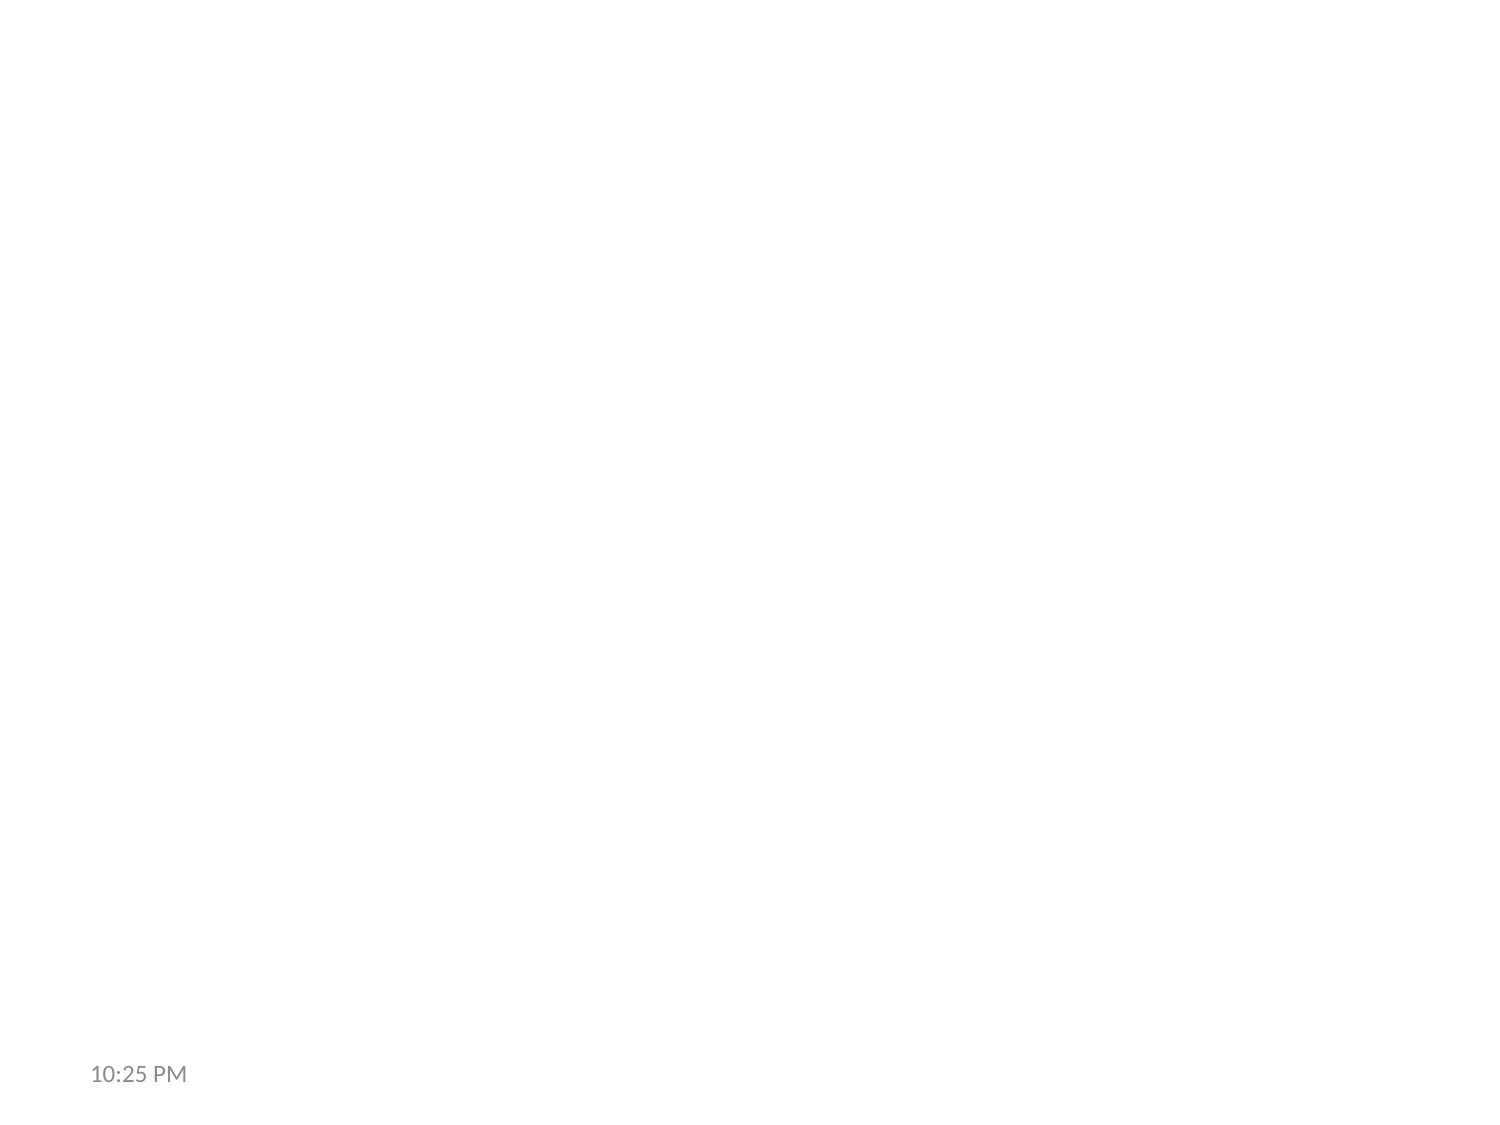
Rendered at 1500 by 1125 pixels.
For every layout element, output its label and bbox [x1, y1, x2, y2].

slide_number [75, 1042, 425, 1103]
